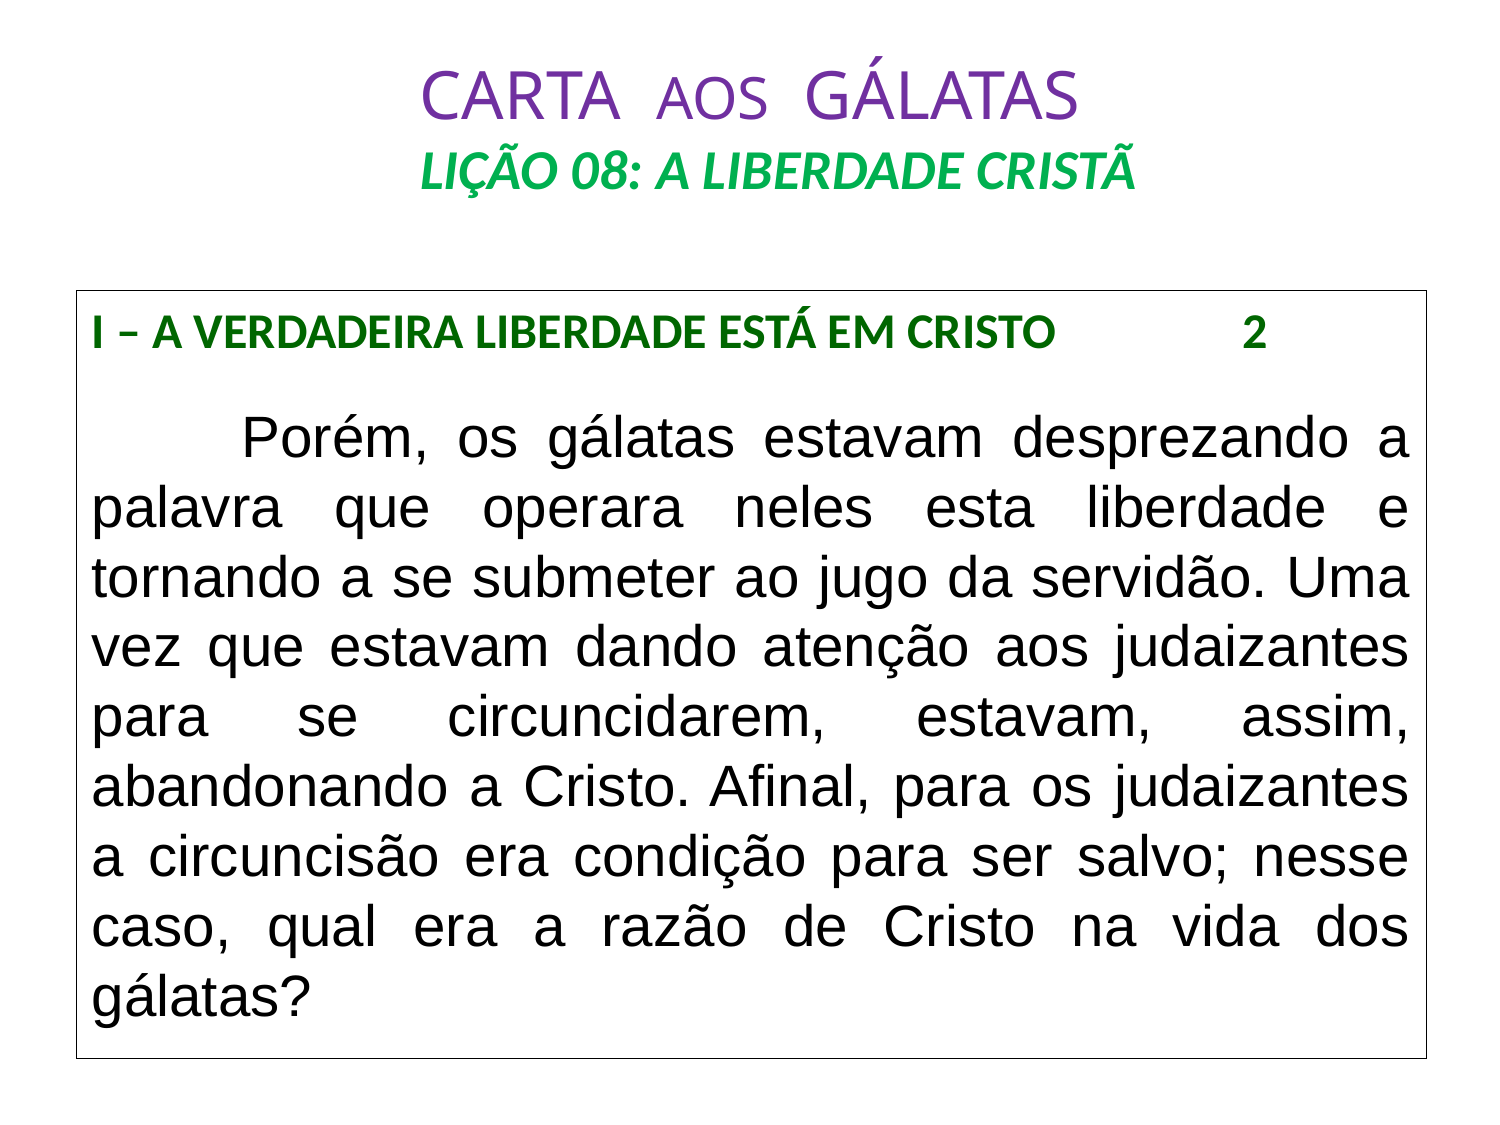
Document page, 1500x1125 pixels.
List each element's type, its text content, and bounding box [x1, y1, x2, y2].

title CARTA AOS GÁLATAS LIÇÃO 08: A LIBERDADE CRISTÃ [75, 45, 1425, 209]
list I – A VERDADEIRA LIBERDADE ESTÁ EM CRISTO 2 Porém, os gálatas estavam desprezando a palavra que operara neles esta liberdade e tornando a se submeter ao jugo da servidão. Uma vez que estavam dando atenção aos judaizantes para se circuncidarem, estavam, assim, abandonando a Cristo. Afinal, para os judaizantes a circuncisão era condição para ser salvo; nesse caso, qual era a razão de Cristo na vida dos gálatas? [76, 290, 1427, 1059]
